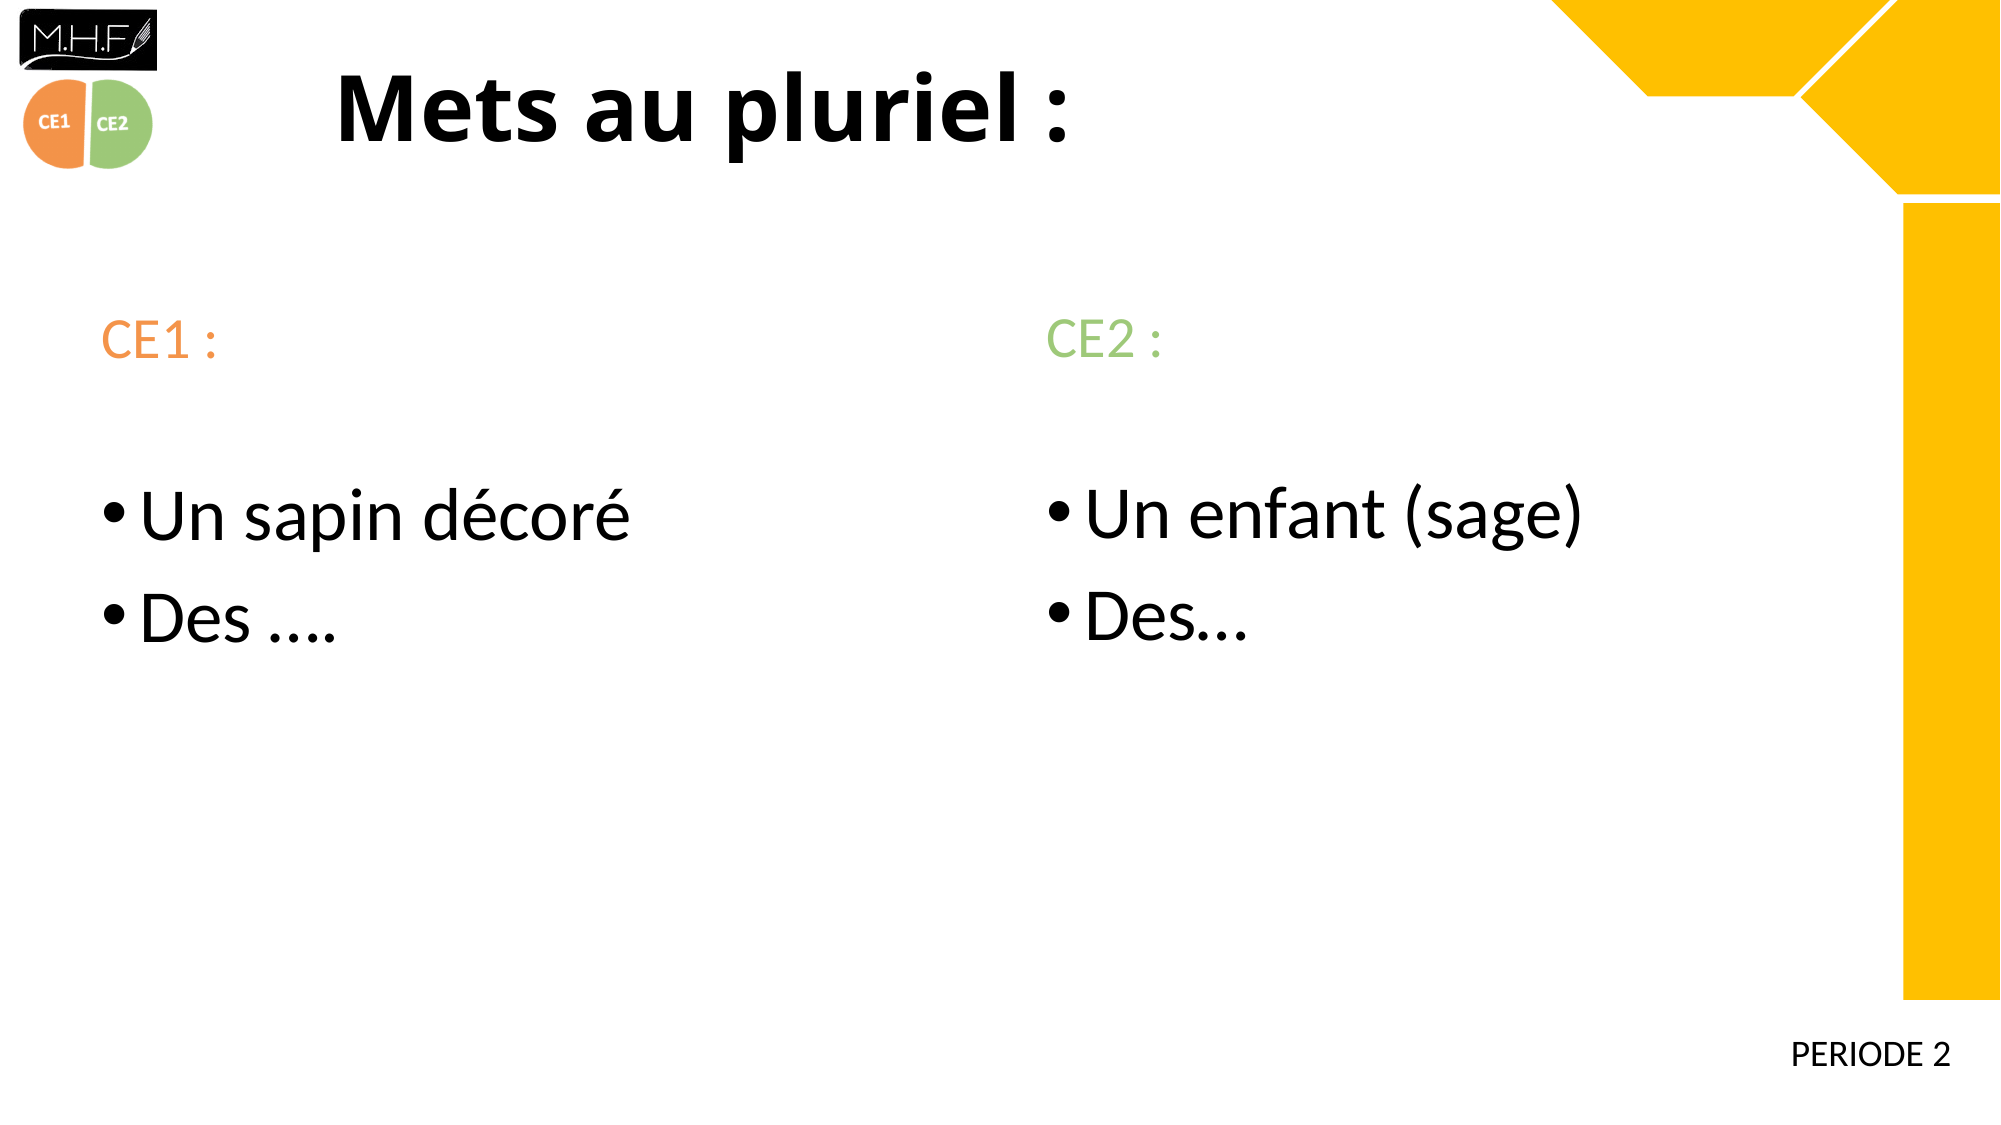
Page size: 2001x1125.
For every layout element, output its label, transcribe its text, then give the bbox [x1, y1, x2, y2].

list CE1 : Un sapin décoré Des …. [86, 300, 897, 1015]
text_box [1799, 0, 2000, 196]
text_box [1902, 202, 2000, 1001]
text_box CE2 : Un enfant (sage) Des… [1031, 299, 1853, 1014]
text_box [1549, 0, 1892, 98]
title Mets au pluriel : [318, 3, 1865, 221]
text_box PERIODE 2 [1362, 1021, 1967, 1125]
picture [1, 7, 177, 207]
